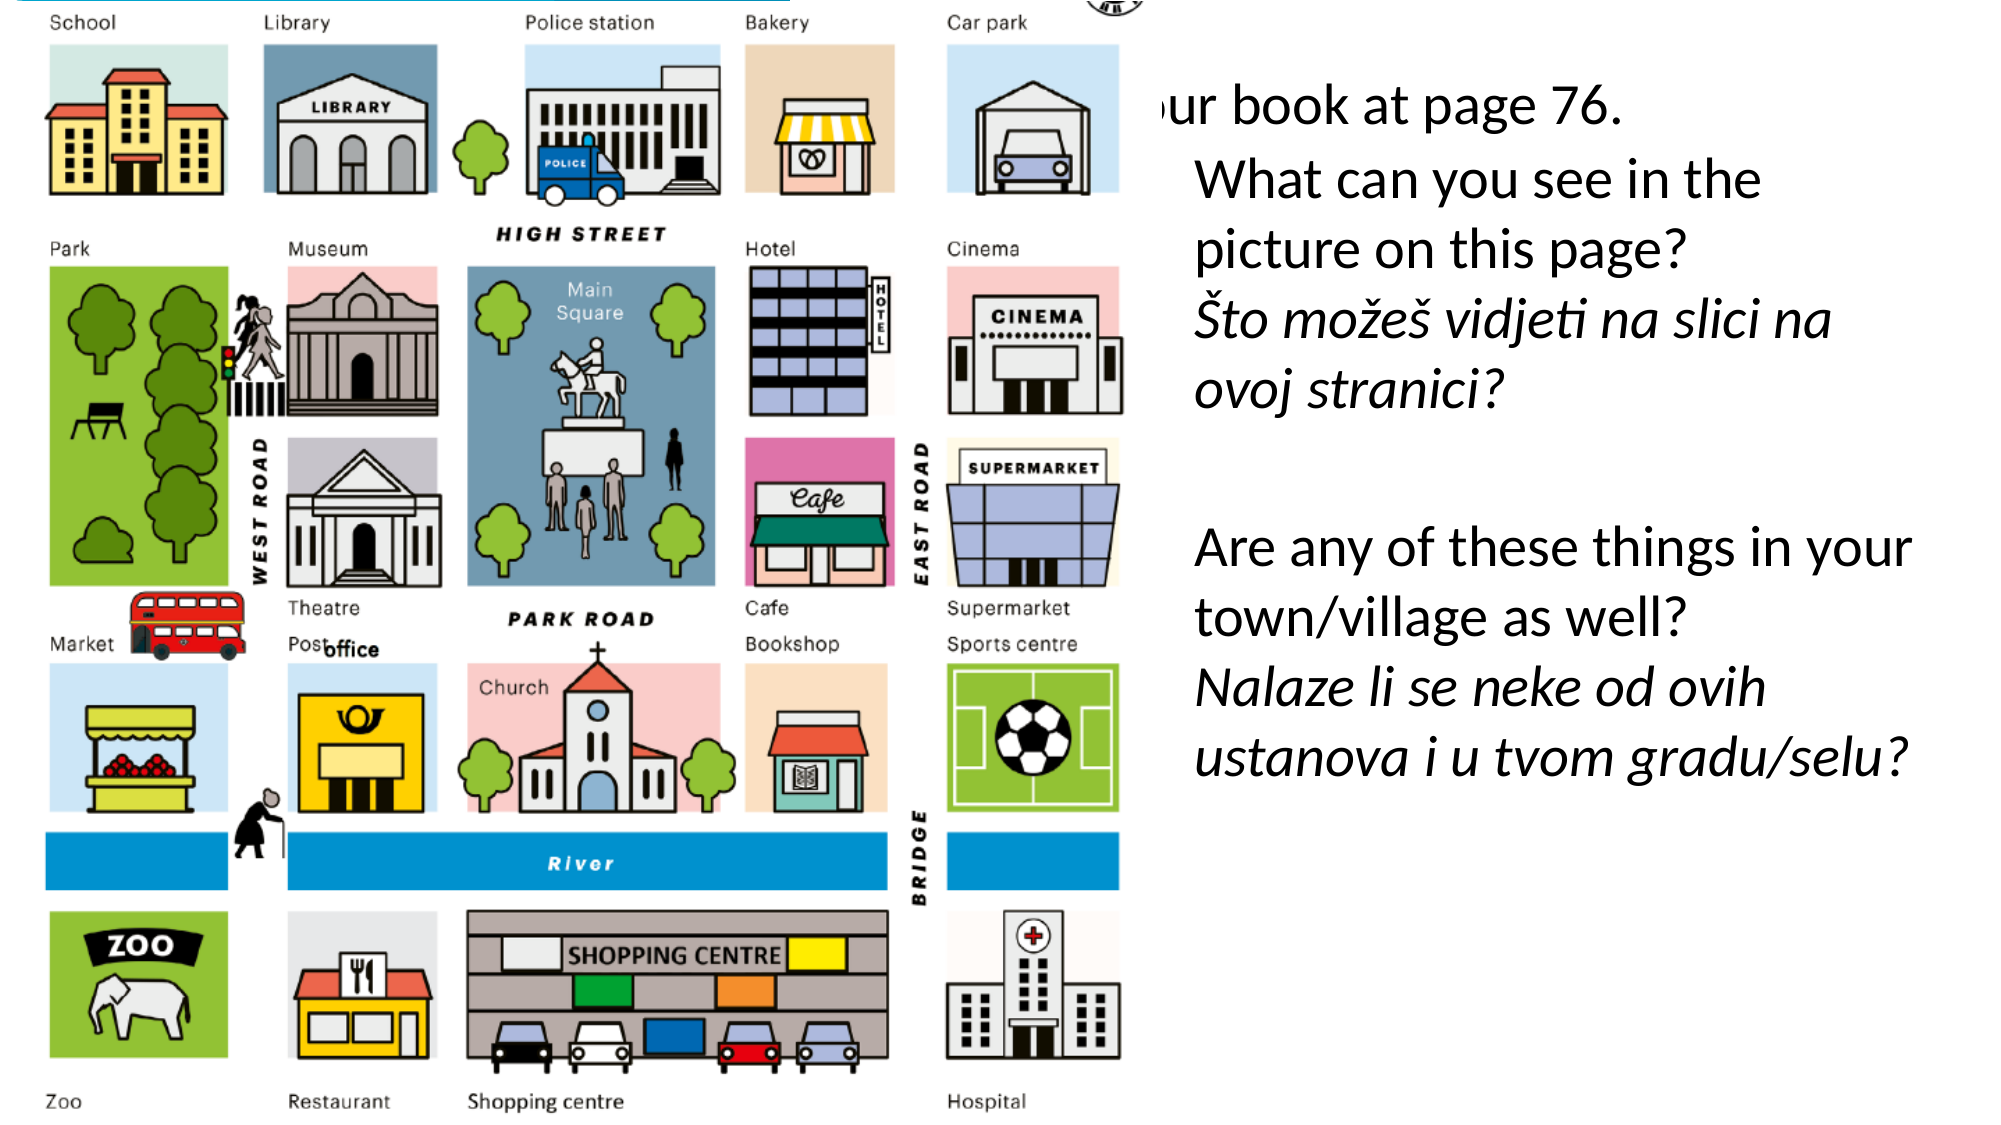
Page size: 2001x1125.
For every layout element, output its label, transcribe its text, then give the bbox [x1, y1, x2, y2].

text_box Are any of these things in your town/village as well? Nalaze li se neke od ovih ustanova i u tvom gradu/selu? [1179, 501, 1965, 796]
text_box Open your book at page 76. [1162, 59, 1871, 144]
text_box What can you see in the picture on this page? Što možeš vidjeti na slici na ovoj stranici? [1179, 132, 1949, 428]
picture [0, 0, 1162, 1125]
